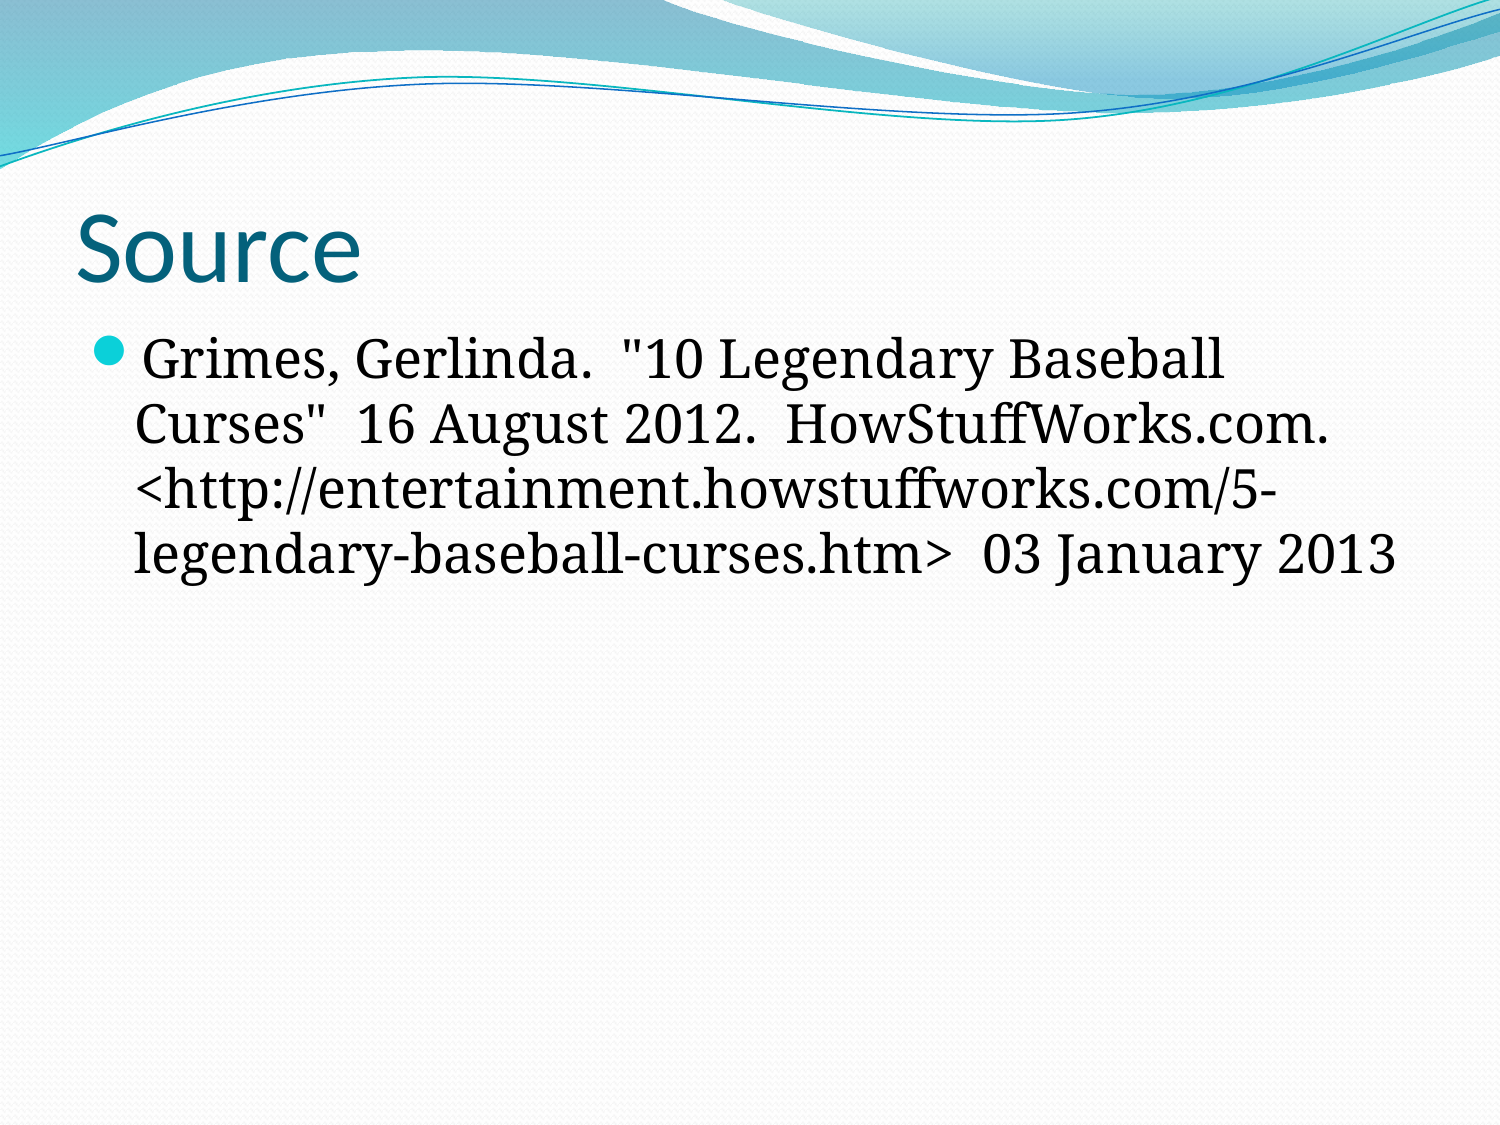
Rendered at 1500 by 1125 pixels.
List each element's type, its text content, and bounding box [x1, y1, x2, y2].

list Grimes, Gerlinda. "10 Legendary Baseball Curses" 16 August 2012. HowStuffWorks.com. <http://entertainment.howstuffworks.com/5-legendary-baseball-curses.htm> 03 January 2013 [75, 317, 1425, 1038]
title Source [75, 115, 1425, 303]
